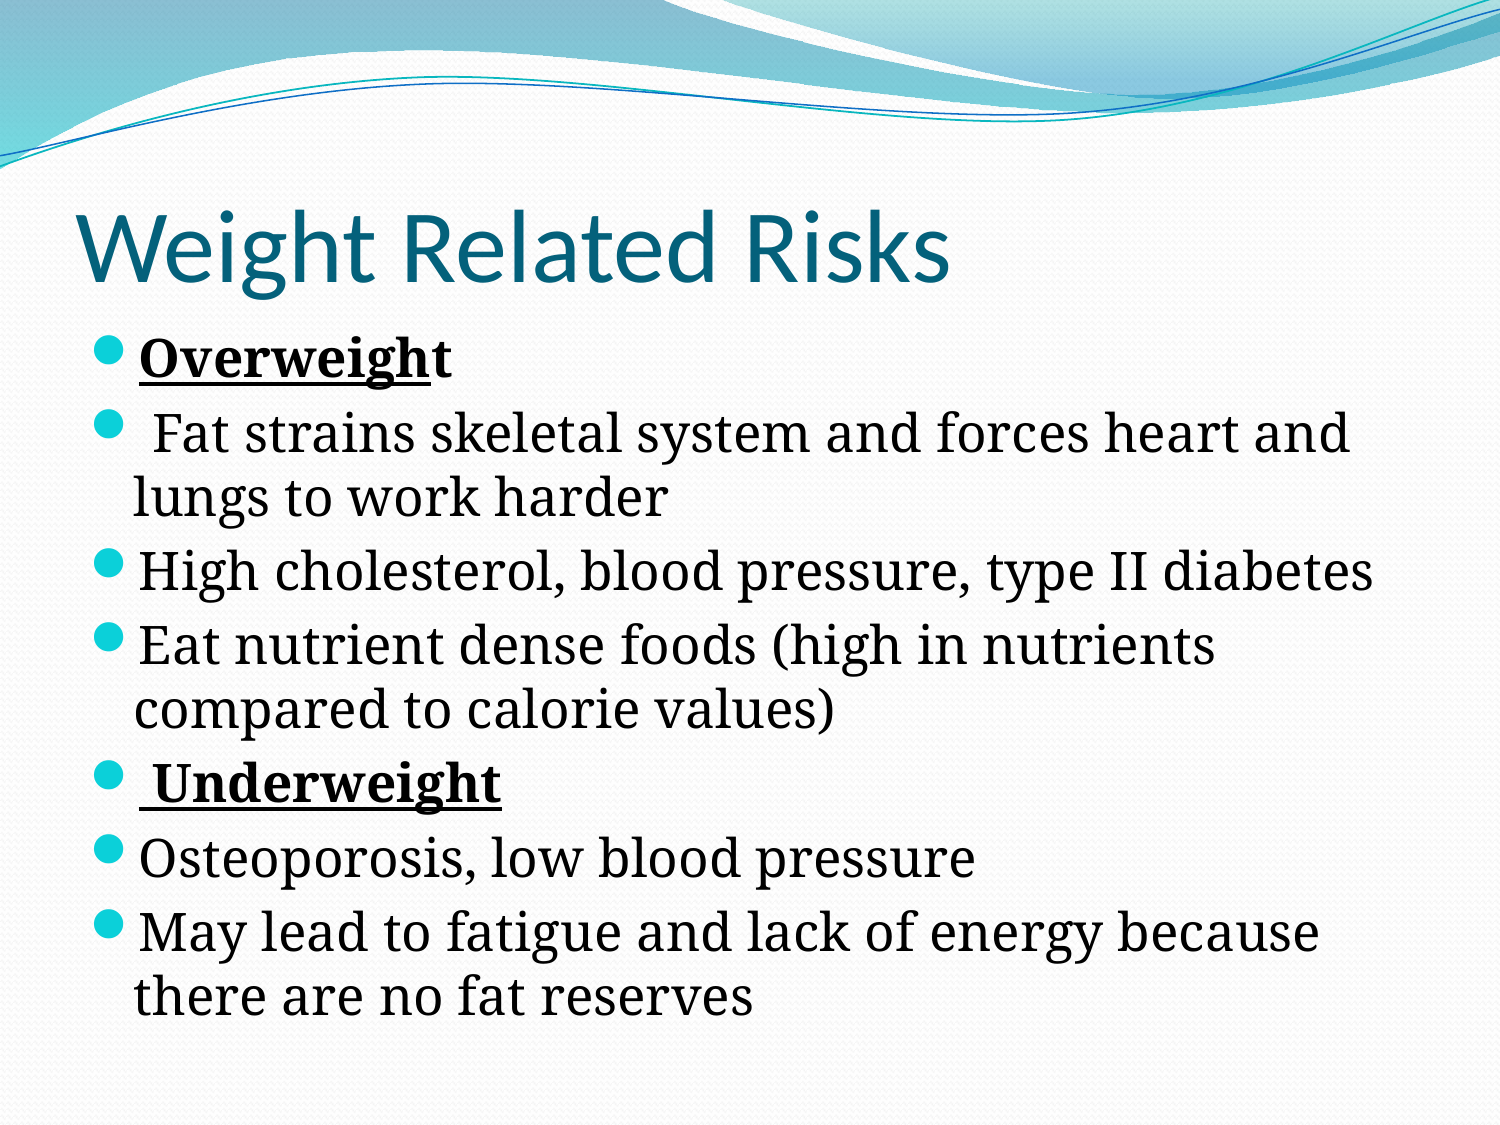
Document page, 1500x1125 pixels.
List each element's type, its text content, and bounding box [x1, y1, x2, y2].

title Weight Related Risks [75, 115, 1425, 303]
list Overweight Fat strains skeletal system and forces heart and lungs to work harder High cholesterol, blood pressure, type II diabetes Eat nutrient dense foods (high in nutrients compared to calorie values) Underweight Osteoporosis, low blood pressure May lead to fatigue and lack of energy because there are no fat reserves [75, 317, 1425, 1038]
